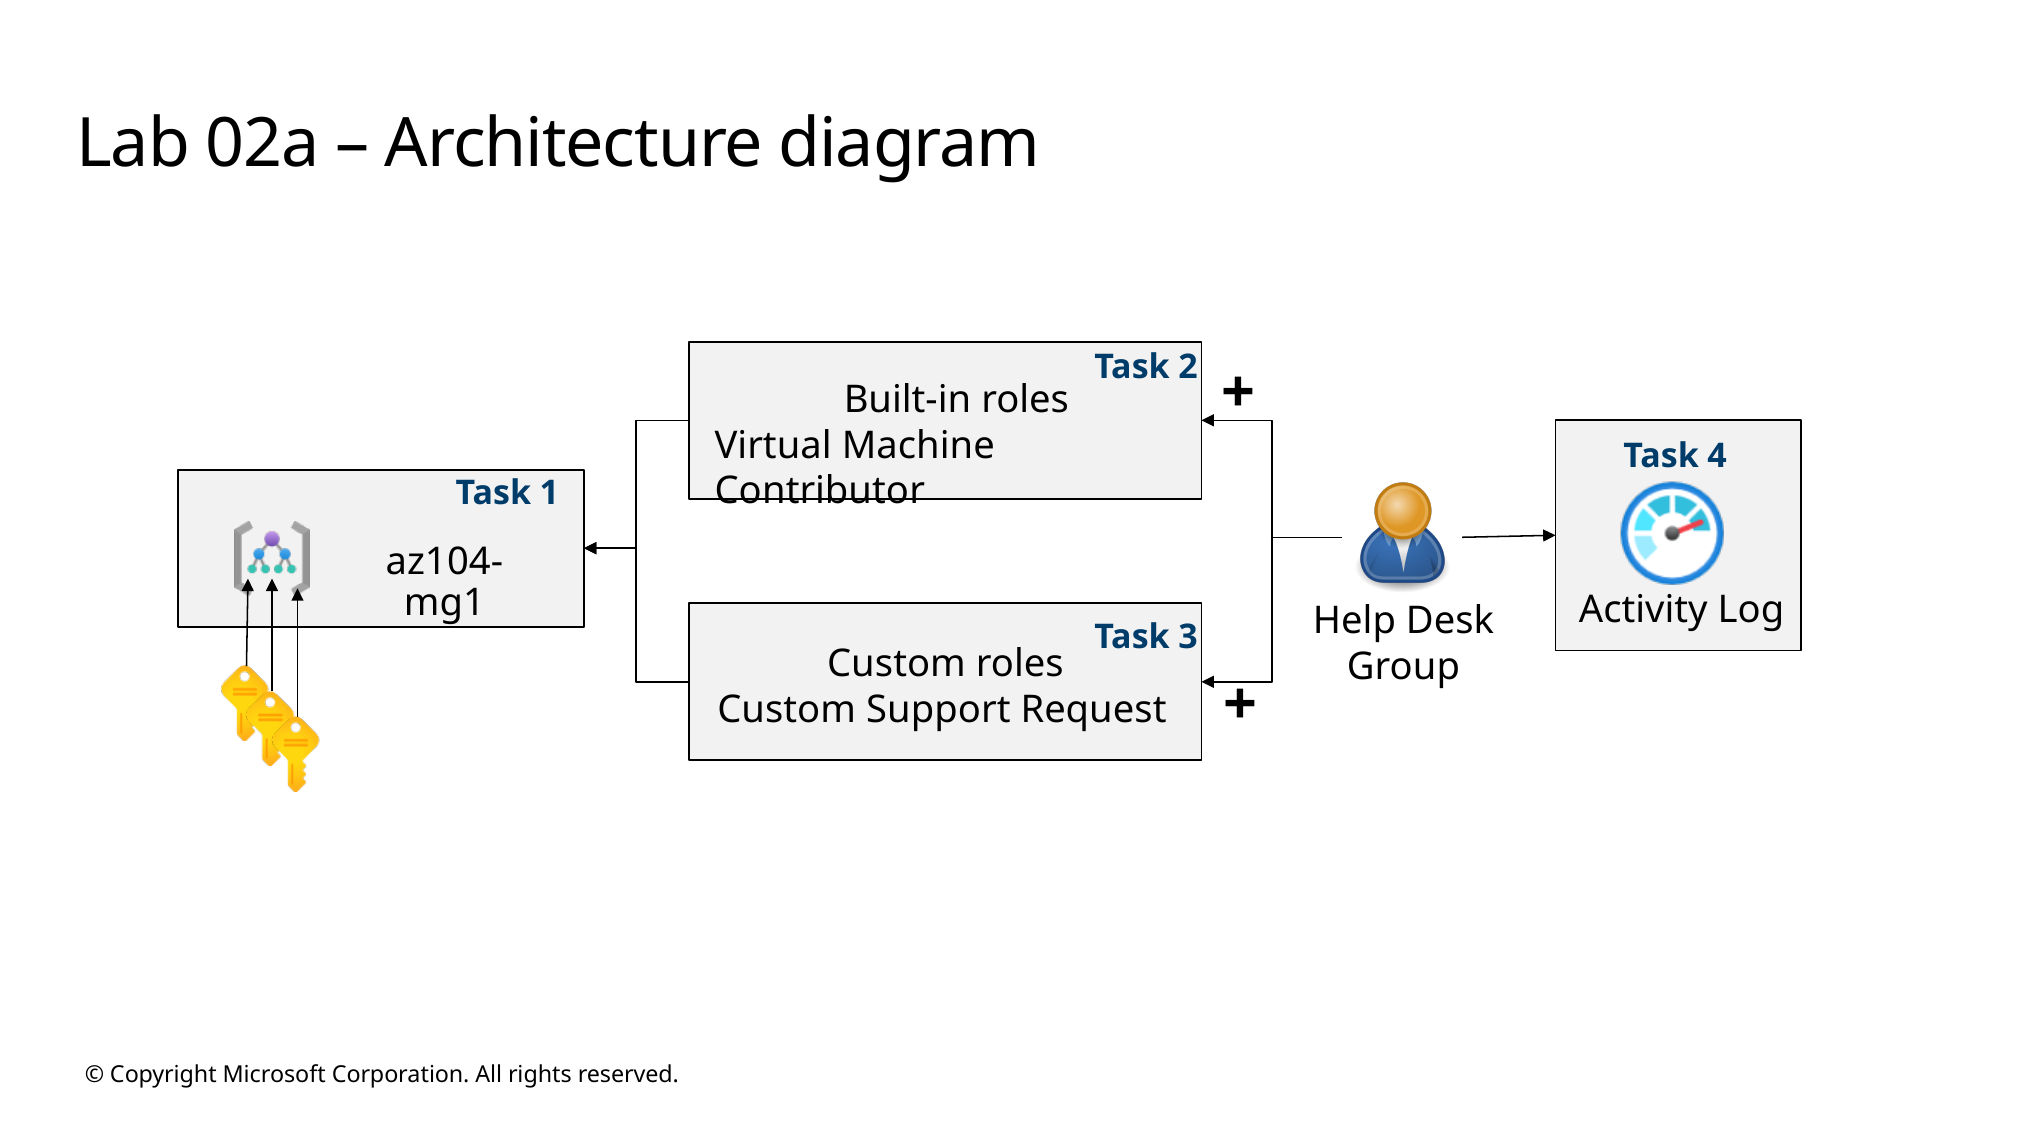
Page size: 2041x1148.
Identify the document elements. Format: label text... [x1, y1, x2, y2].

title Lab 02a – Architecture diagram [76, 93, 1968, 182]
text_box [177, 337, 1815, 792]
